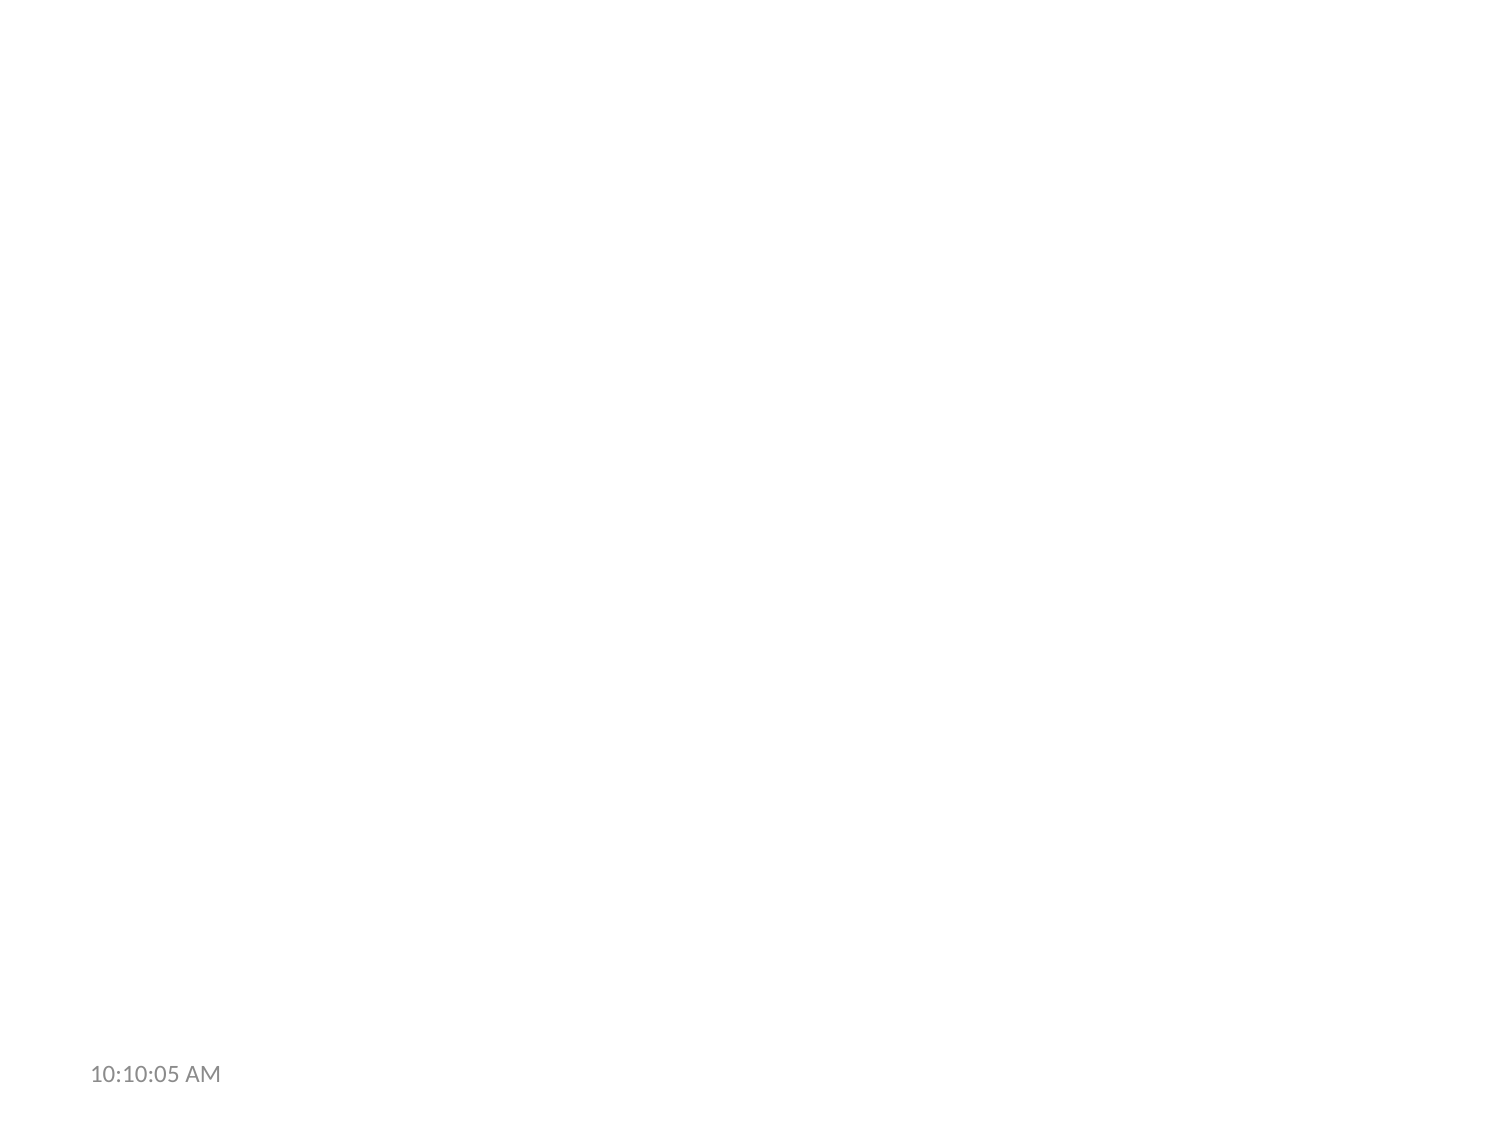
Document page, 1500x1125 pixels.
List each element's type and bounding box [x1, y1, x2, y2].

slide_number [75, 1042, 425, 1103]
